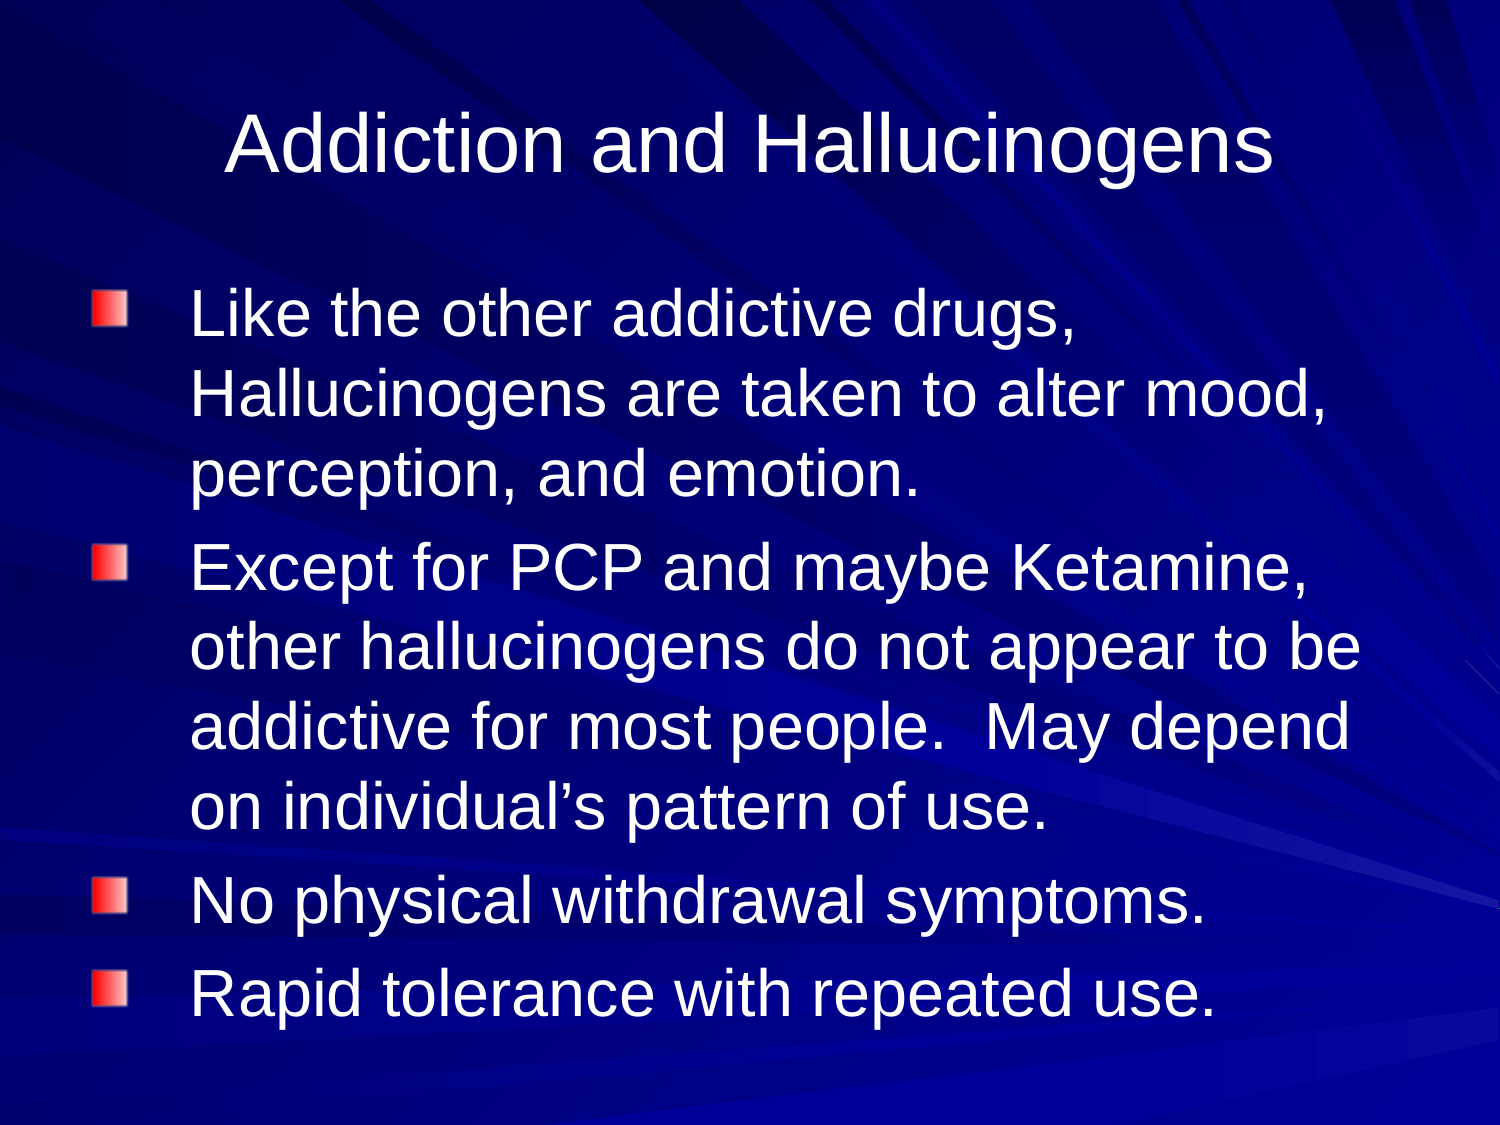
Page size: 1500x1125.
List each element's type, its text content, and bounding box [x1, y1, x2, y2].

title Addiction and Hallucinogens [74, 45, 1426, 234]
picture [90, 968, 132, 1011]
picture [90, 875, 132, 918]
list Like the other addictive drugs, Hallucinogens are taken to alter mood, perception, and emotion. Except for PCP and maybe Ketamine, other hallucinogens do not appear to be addictive for most people. May depend on individual’s pattern of use. No physical withdrawal symptoms. Rapid tolerance with repeated use. [74, 262, 1426, 1006]
picture [90, 542, 132, 585]
picture [90, 288, 132, 331]
